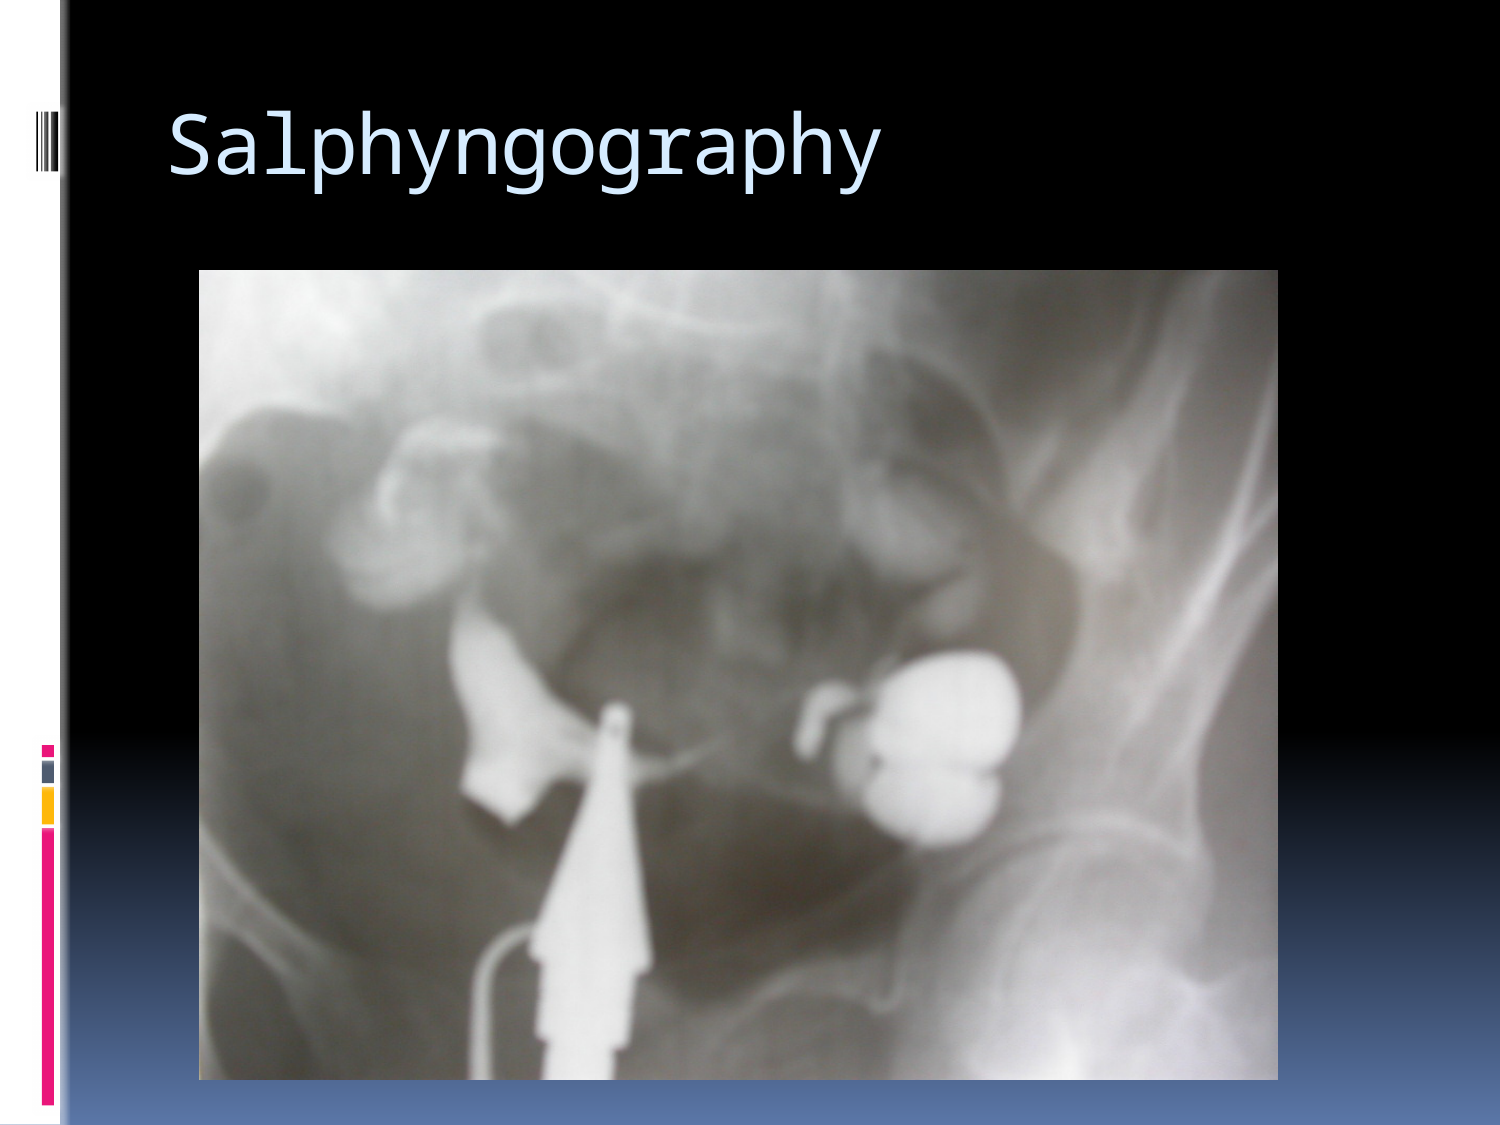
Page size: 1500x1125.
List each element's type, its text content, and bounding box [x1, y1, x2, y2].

title Salphyngography [150, 83, 1425, 234]
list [198, 270, 1278, 1080]
